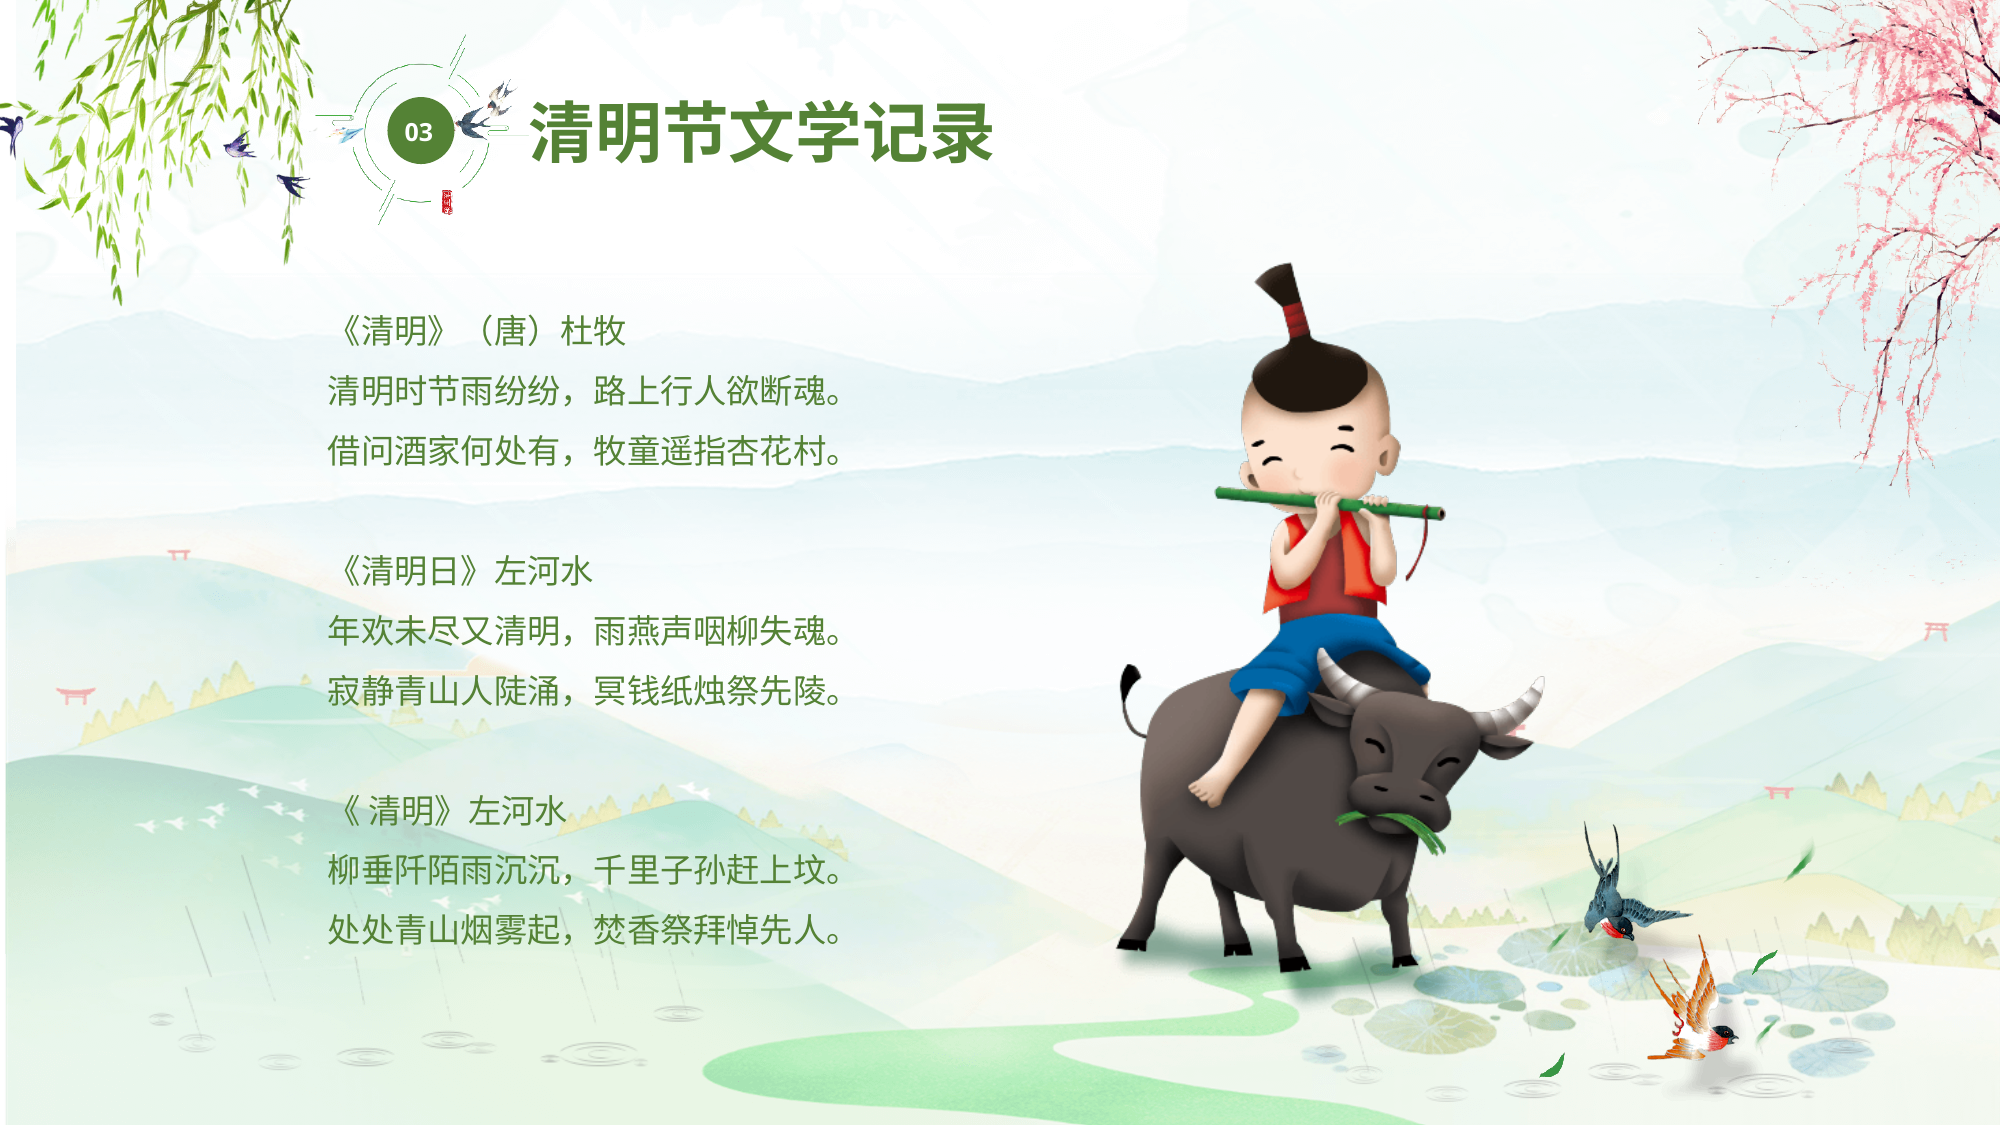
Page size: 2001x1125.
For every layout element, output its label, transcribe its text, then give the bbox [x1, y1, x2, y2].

text_box 《清明》（唐）杜牧 清明时节雨纷纷，路上行人欲断魂。 借问酒家何处有，牧童遥指杏花村。 《清明日》左河水 年欢未尽又清明，雨燕声咽柳失魂。 寂静青山人陡涌，冥钱纸烛祭先陵。 《 清明》左河水 柳垂阡陌雨沉沉，千里子孙赶上坟。 处处青山烟雾起，焚香祭拜悼先人。 [313, 283, 924, 770]
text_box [285, 0, 552, 263]
picture [1698, 0, 2000, 605]
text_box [54, 770, 1510, 1125]
text_box 清明节文学记录 [552, 83, 1060, 179]
picture [924, 258, 1836, 1125]
picture [0, 0, 331, 419]
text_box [1607, 770, 1986, 1125]
